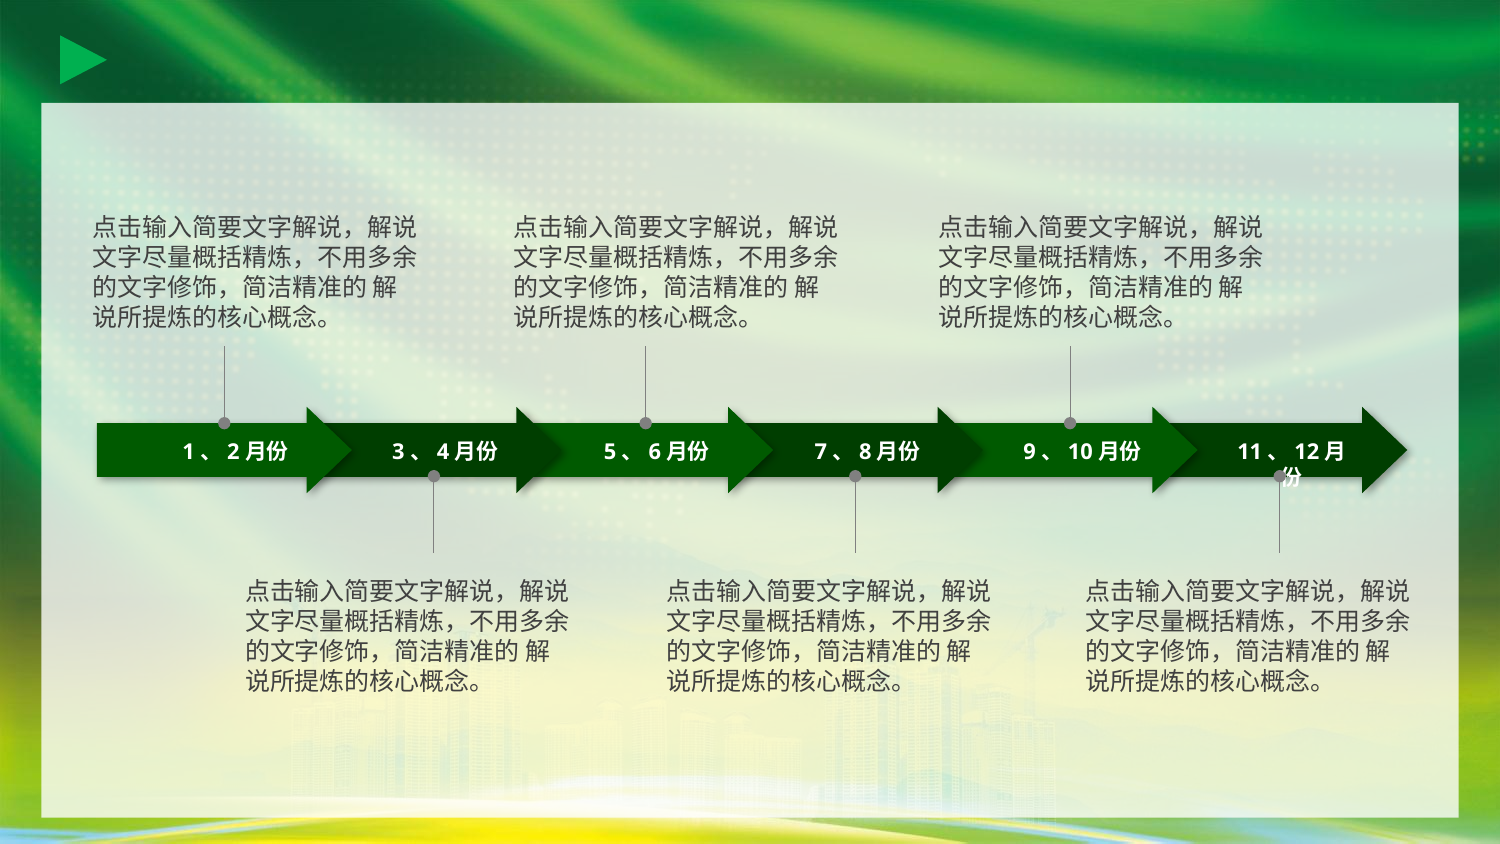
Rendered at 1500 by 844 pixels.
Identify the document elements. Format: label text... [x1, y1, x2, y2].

text_box 点击输入简要文字解说，解说文字尽量概括精炼，不用多余的文字修饰，简洁精准的 解说所提炼的核心概念。 [513, 211, 840, 332]
text_box 5、6月份 [584, 429, 730, 471]
text_box [542, 404, 775, 496]
text_box 9、10月份 [1002, 429, 1163, 471]
text_box 11、12月份 [1213, 429, 1371, 498]
text_box 点击输入简要文字解说，解说文字尽量概括精炼，不用多余的文字修饰，简洁精准的 解说所提炼的核心概念。 [666, 575, 992, 696]
text_box 1、2月份 [162, 429, 309, 471]
text_box 点击输入简要文字解说，解说文字尽量概括精炼，不用多余的文字修饰，简洁精准的 解说所提炼的核心概念。 [1085, 575, 1411, 696]
text_box [95, 404, 354, 496]
text_box 点击输入简要文字解说，解说文字尽量概括精炼，不用多余的文字修饰，简洁精准的 解说所提炼的核心概念。 [245, 575, 571, 696]
text_box 点击输入简要文字解说，解说文字尽量概括精炼，不用多余的文字修饰，简洁精准的 解说所提炼的核心概念。 [92, 211, 418, 332]
picture [0, 0, 1500, 844]
text_box [753, 404, 985, 496]
text_box 点击输入简要文字解说，解说文字尽量概括精炼，不用多余的文字修饰，简洁精准的 解说所提炼的核心概念。 [938, 211, 1264, 332]
text_box [1177, 404, 1409, 487]
text_box [333, 404, 563, 496]
text_box 7、8月份 [788, 429, 947, 471]
text_box 3、4月份 [372, 429, 518, 471]
text_box [964, 404, 1200, 496]
